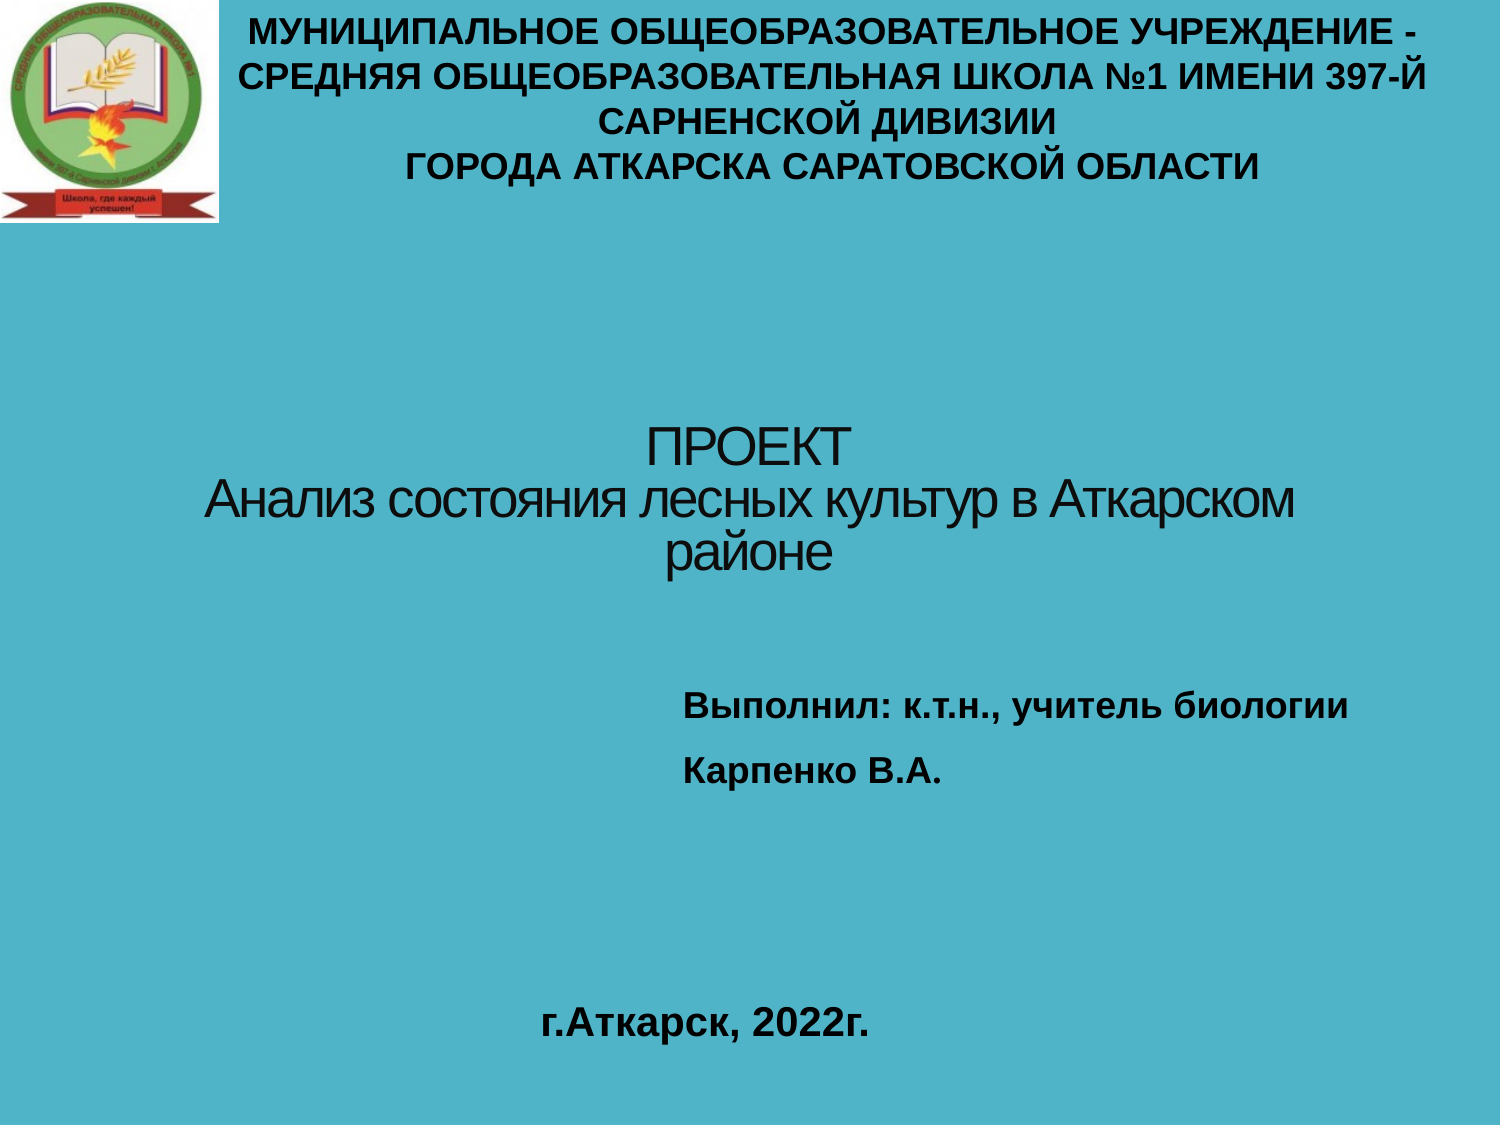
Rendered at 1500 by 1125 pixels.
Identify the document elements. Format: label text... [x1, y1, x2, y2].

text_box МУНИЦИПАЛЬНОЕ ОБЩЕОБРАЗОВАТЕЛЬНОЕ УЧРЕЖДЕНИЕ - СРЕДНЯЯ ОБЩЕОБРАЗОВАТЕЛЬНАЯ ШКОЛА №1 ИМЕНИ 397-Й САРНЕНСКОЙ ДИВИЗИИ ГОРОДА АТКАРСКА САРАТОВСКОЙ ОБЛАСТИ [112, 0, 1500, 290]
picture [0, 0, 219, 224]
subtitle Выполнил: к.т.н., учитель биологии Карпенко В.А. [667, 680, 1500, 1094]
text_box г.Аткарск, 2022г. [525, 987, 939, 1053]
title ПРОЕКТ Анализ состояния лесных культур в Аткарском районе [112, 413, 1388, 655]
